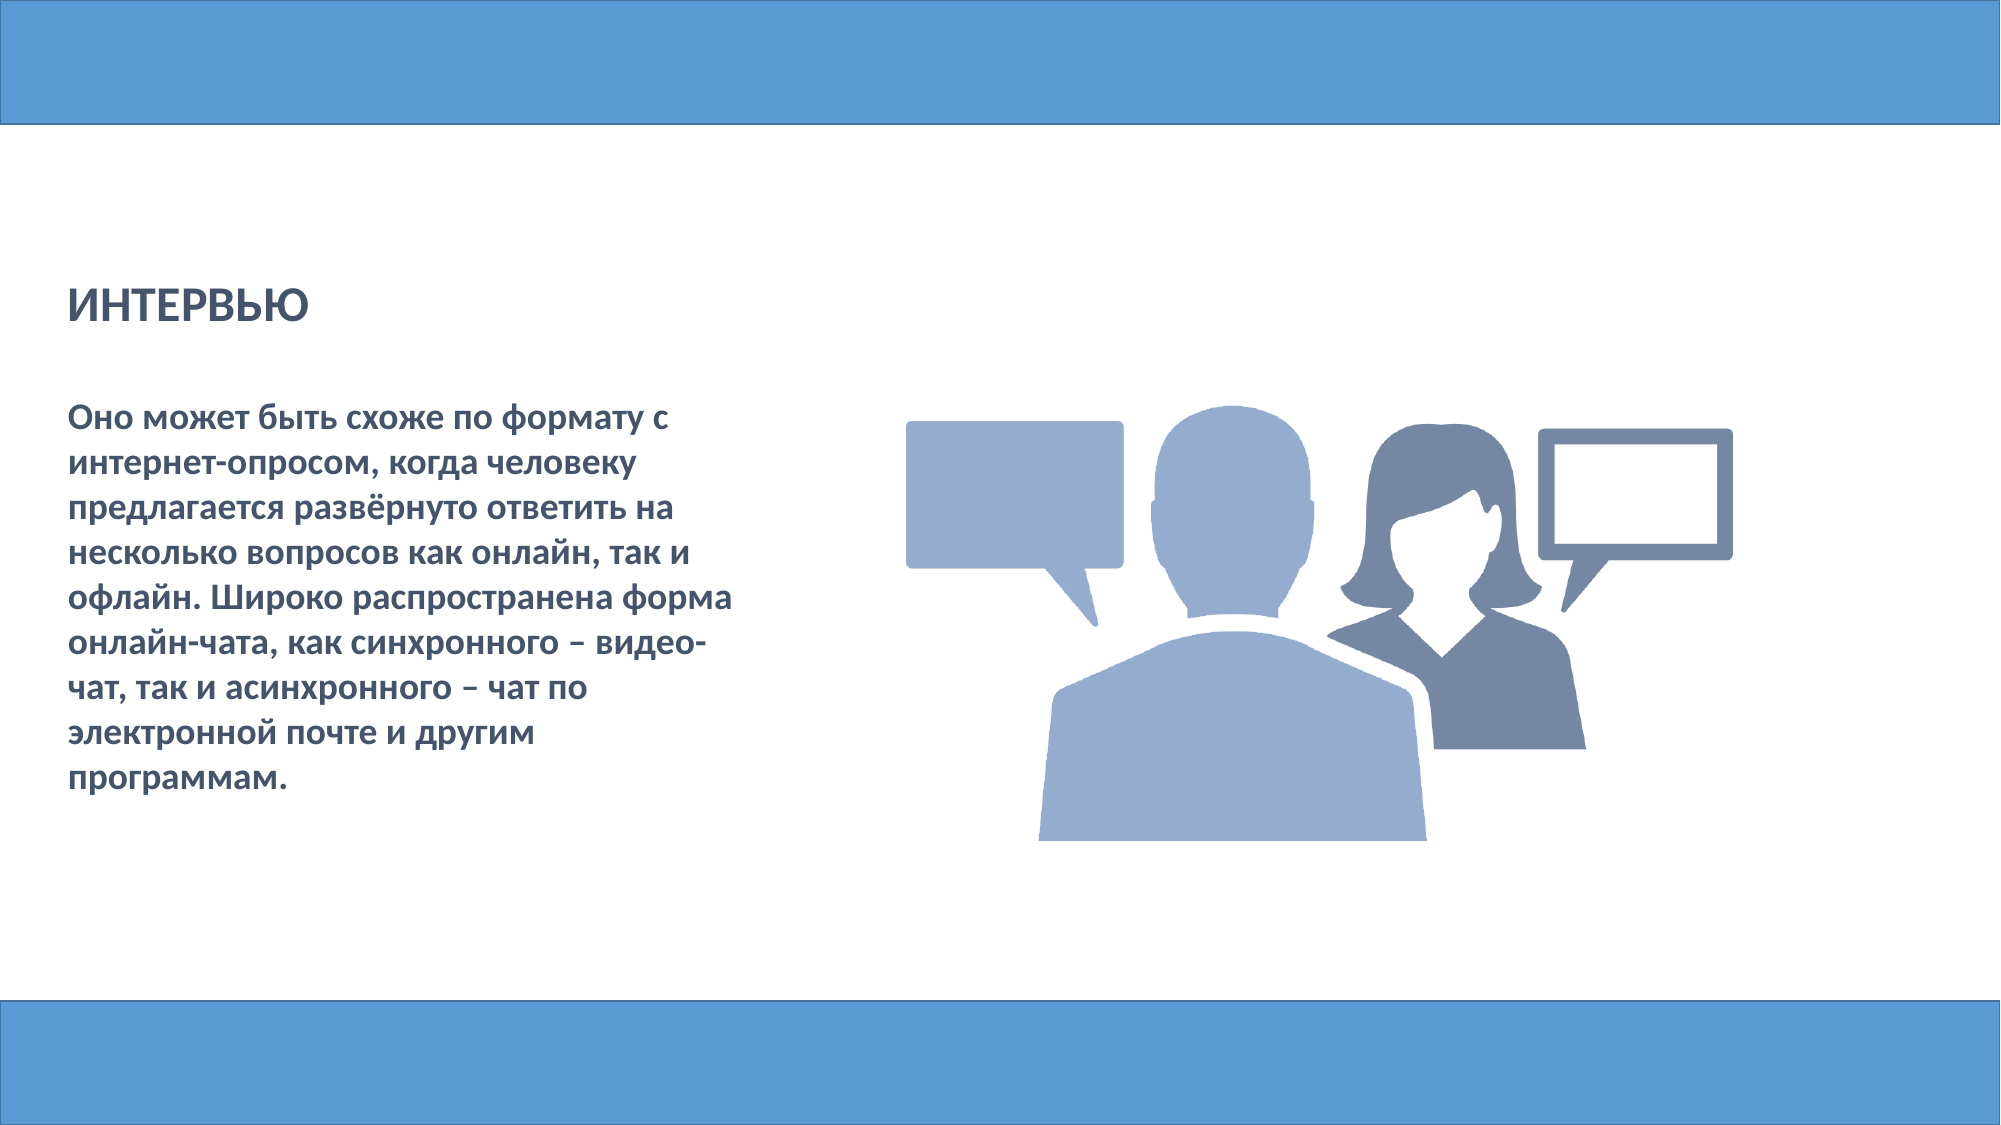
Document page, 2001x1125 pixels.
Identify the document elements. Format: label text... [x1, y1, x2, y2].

text_box [0, 0, 2000, 125]
picture [805, 315, 1855, 912]
text_box [0, 1000, 2000, 1125]
text_box ИНТЕРВЬЮ Оно может быть схоже по формату с интернет-опросом, когда человеку предлагается развёрнуто ответить на несколько вопросов как онлайн, так и офлайн. Широко распространена форма онлайн-чата, как синхронного – видео-чат, так и асинхронного – чат по электронной почте и другим программам. [53, 264, 753, 804]
